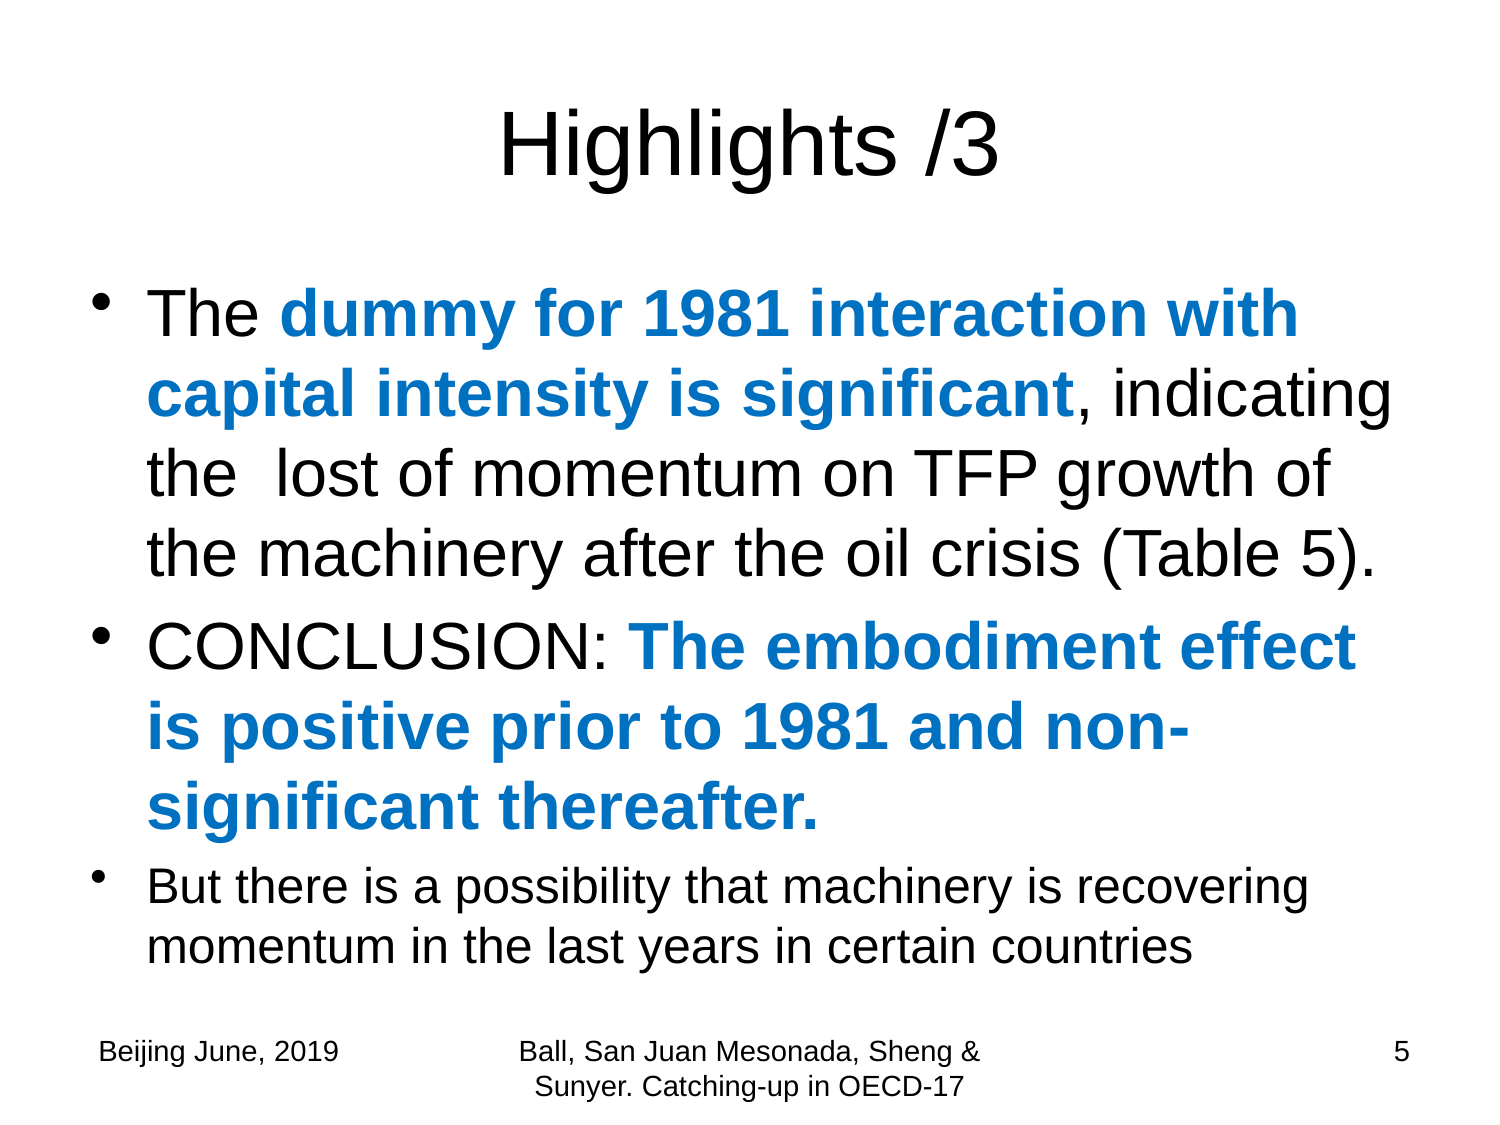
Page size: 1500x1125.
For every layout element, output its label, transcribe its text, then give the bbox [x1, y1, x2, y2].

slide_number 5 [1074, 1024, 1426, 1103]
title Highlights /3 [75, 45, 1425, 233]
footer Ball, San Juan Mesonada, Sheng & Sunyer. Catching-up in OECD-17 [454, 1024, 1046, 1103]
list The dummy for 1981 interaction with capital intensity is significant, indicating the lost of momentum on TFP growth of the machinery after the oil crisis (Table 5). CONCLUSION: The embodiment effect is positive prior to 1981 and non-significant thereafter. But there is a possibility that machinery is recovering momentum in the last years in certain countries [75, 262, 1425, 1005]
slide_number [74, 1024, 426, 1103]
